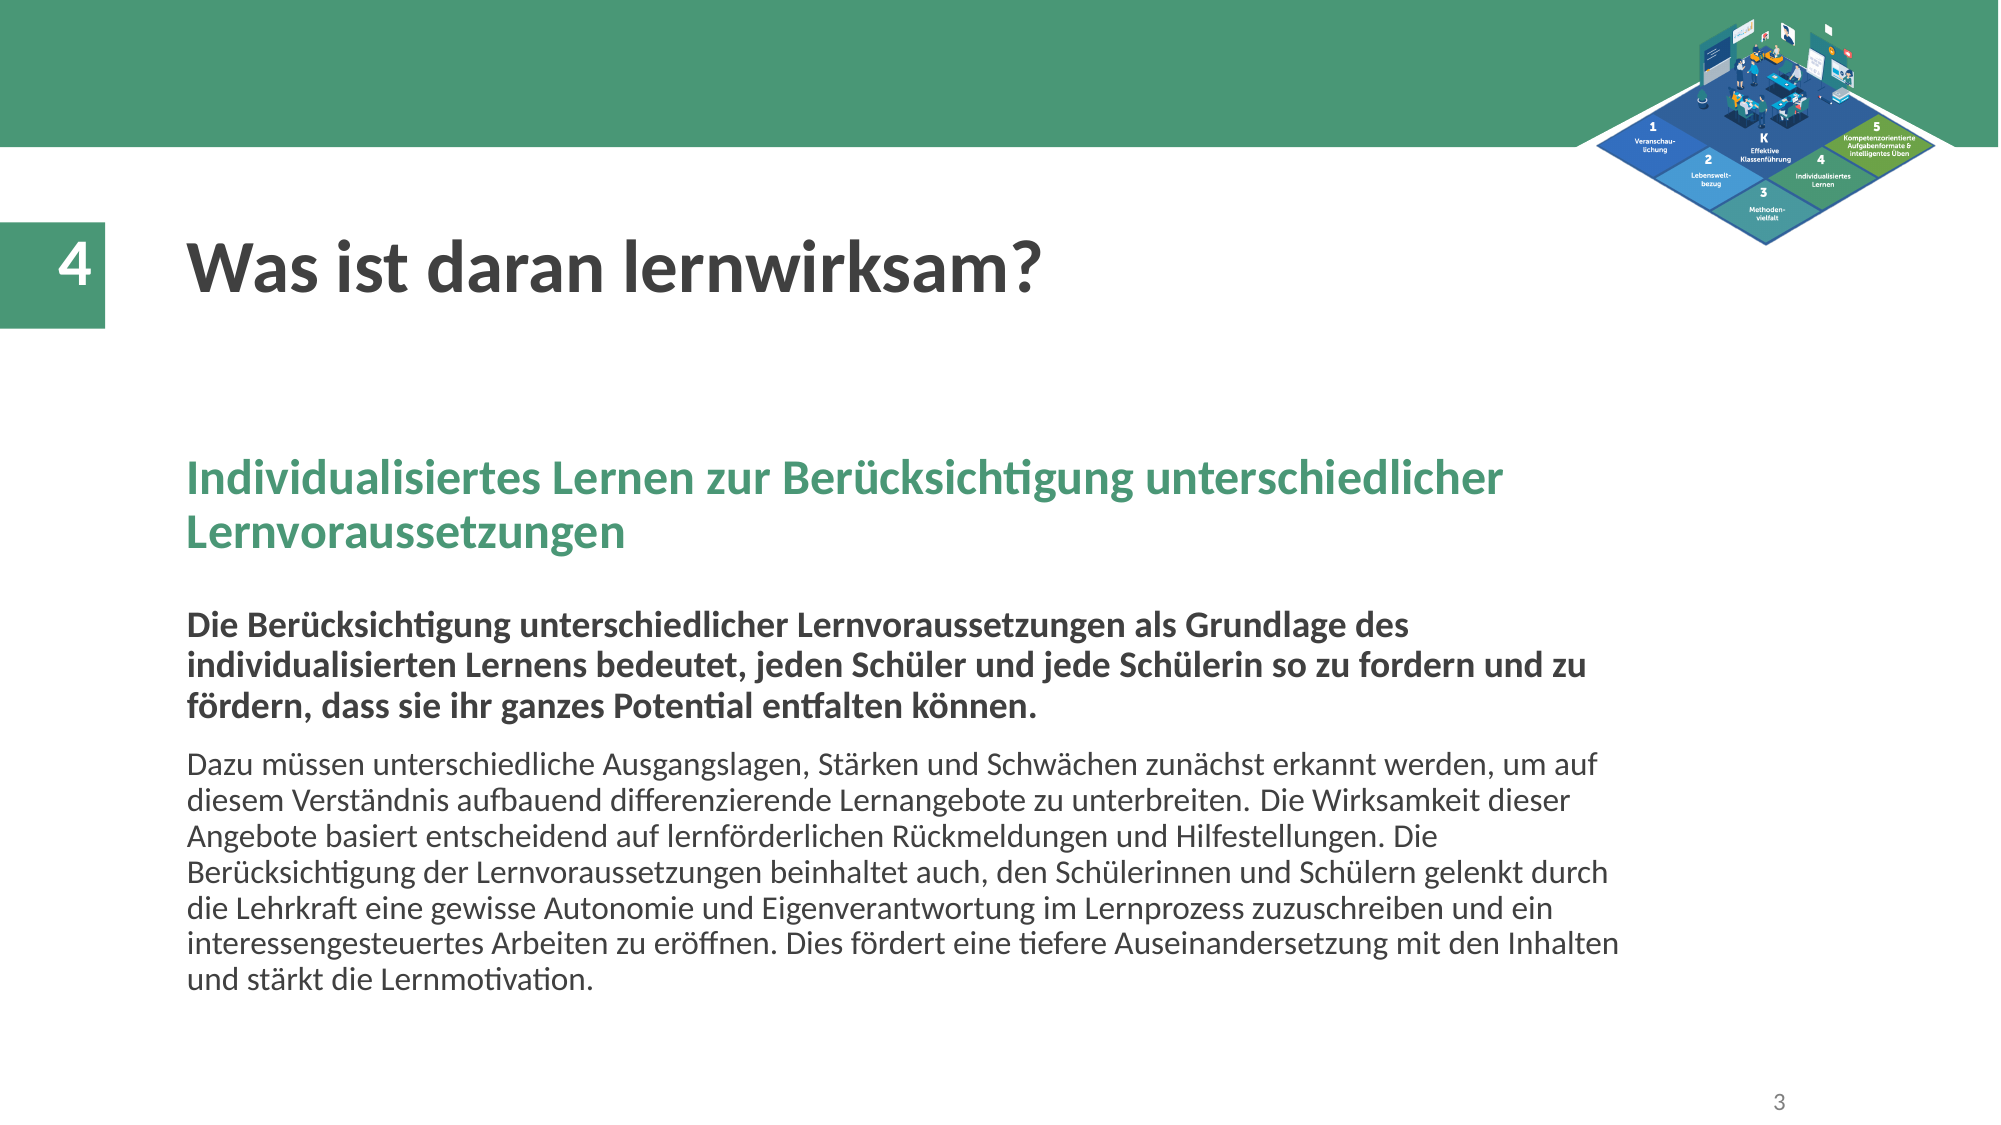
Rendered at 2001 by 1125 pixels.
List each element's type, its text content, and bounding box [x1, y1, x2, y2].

slide_number 3 [1350, 1075, 1801, 1125]
list Individualisiertes Lernen zur Berücksichtigung unterschiedlicher Lernvoraussetzungen Die Berücksichtigung unterschiedlicher Lernvoraussetzungen als Grundlage des individualisierten Lernens bedeutet, jeden Schüler und jede Schülerin so zu fordern und zu fördern, dass sie ihr ganzes Potential entfalten können. Dazu müssen unterschiedliche Ausgangslagen, Stärken und Schwächen zunächst erkannt werden, um auf diesem Verständnis aufbauend differenzierende Lernangebote zu unterbreiten. Die Wirksamkeit dieser Angebote basiert entscheidend auf lernförderlichen Rückmeldungen und Hilfestellungen. Die Berücksichtigung der Lernvoraussetzungen beinhaltet auch, den Schülerinnen und Schülern gelenkt durch die Lehrkraft eine gewisse Autonomie und Eigenverantwortung im Lernprozess zuzuschreiben und ein interessengesteuertes Arbeiten zu eröffnen. Dies fördert eine tiefere Auseinandersetzung mit den Inhalten und stärkt die Lernmotivation. [171, 443, 1663, 1036]
list Was ist daran lernwirksam? [171, 222, 1663, 317]
picture [1589, 12, 1942, 249]
